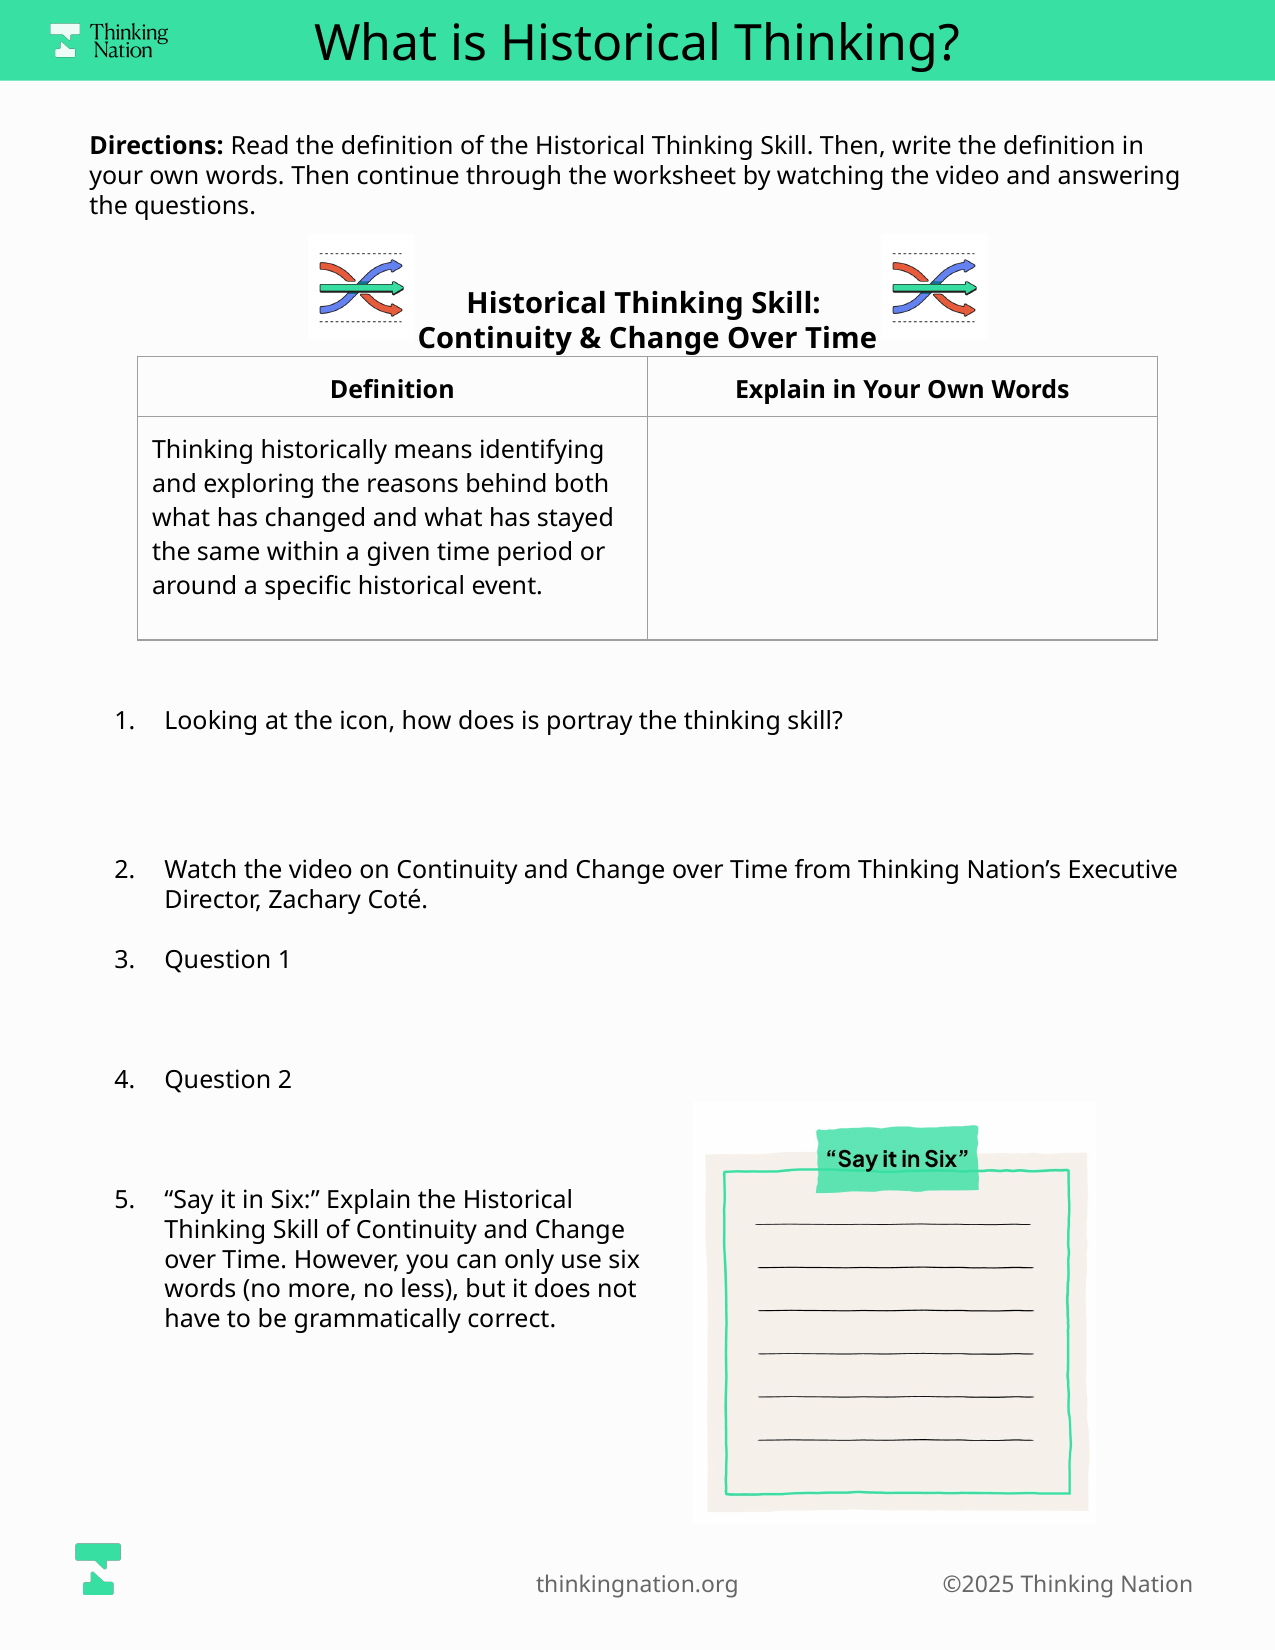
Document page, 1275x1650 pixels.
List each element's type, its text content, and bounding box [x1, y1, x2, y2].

picture [692, 1101, 1097, 1526]
table_header Explain in Your Own Words [648, 357, 1157, 416]
picture [881, 234, 988, 341]
picture [308, 234, 415, 341]
picture [36, 12, 172, 69]
table_header Definition [138, 357, 647, 416]
text_box Directions: Read the definition of the Historical Thinking Skill. Then, write the definition in your own words. Then continue through the worksheet by watching the video and answering the questions. Historical Thinking Skill: Continuity & Change Over Time Looking at the icon, how does is portray the thinking skill? Watch the video on Continuity and Change over Time from Thinking Nation’s Executive Director, Zachary Coté. Question 1 Question 2 “Say it in Six:” Explain the Historical Thinking Skill of Continuity and Change over Time. However, you can only use six words (no more, no less), but it does not have to be grammatically correct. [74, 114, 1221, 1413]
text_box What is Historical Thinking? [0, 0, 1275, 81]
table_cell Thinking historically means identifying and exploring the reasons behind both what has changed and what has stayed the same within a given time period or around a specific historical event. [138, 417, 647, 639]
picture [62, 1533, 134, 1605]
table_cell [648, 417, 1157, 639]
text_box [456, 1534, 1275, 1613]
